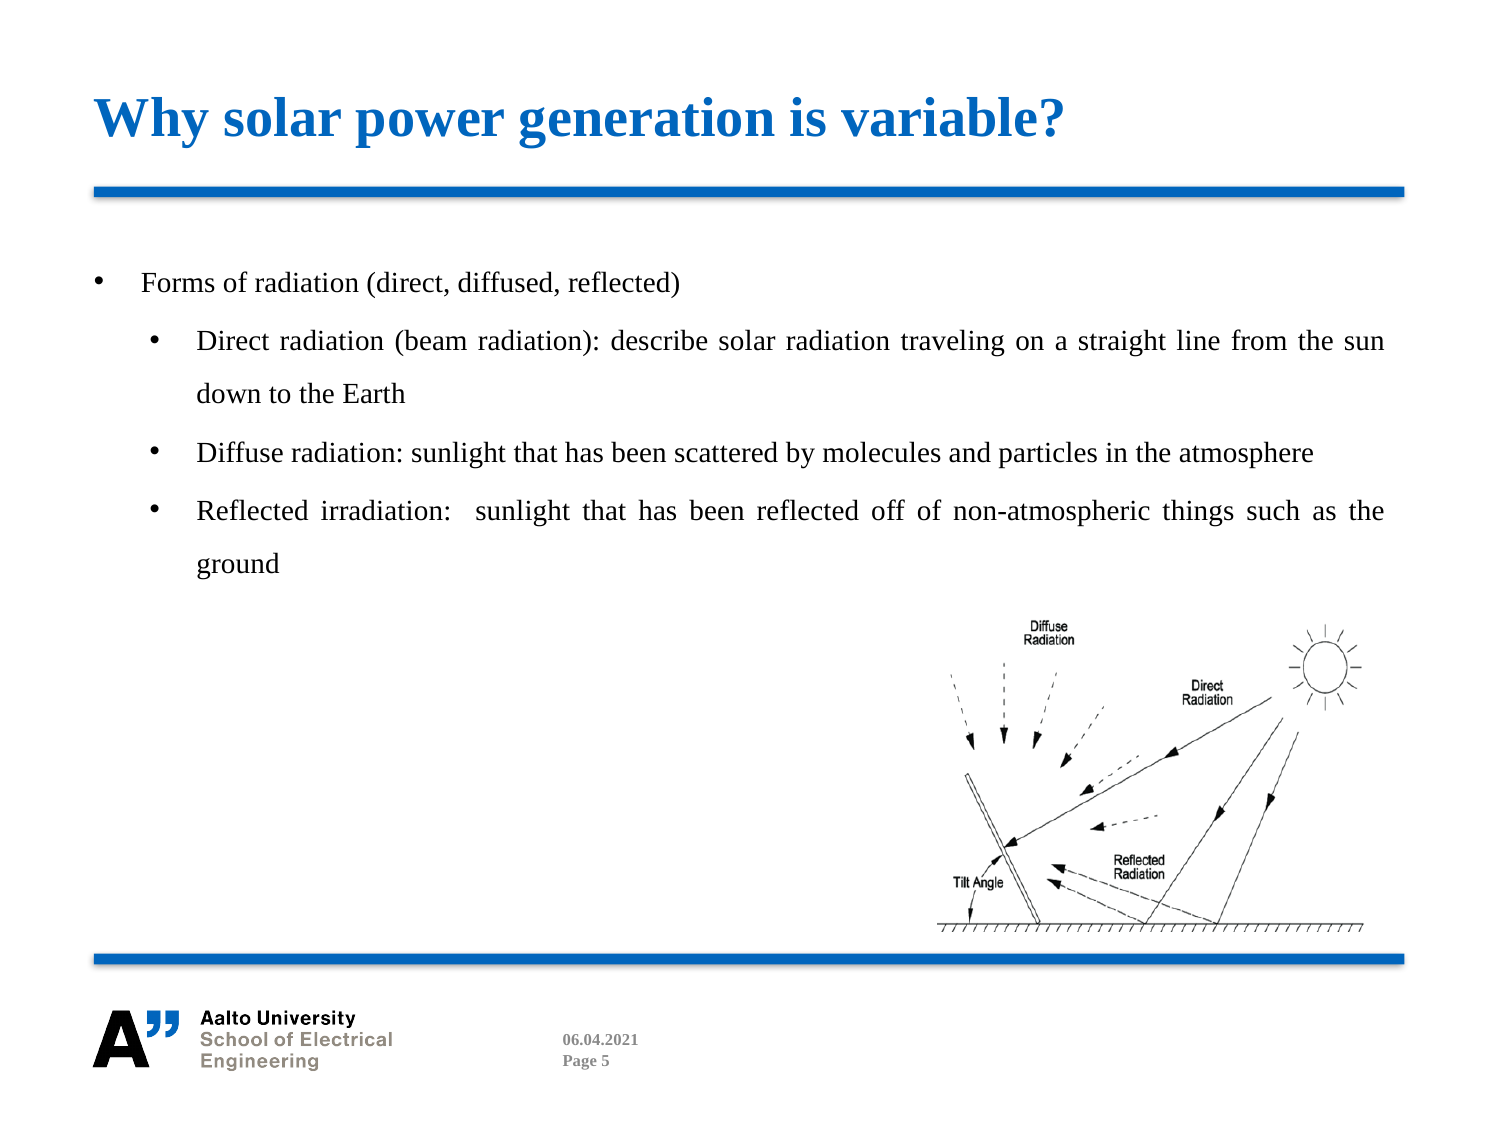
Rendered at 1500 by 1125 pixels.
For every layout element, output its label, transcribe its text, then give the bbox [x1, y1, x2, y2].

list Forms of radiation (direct, diffused, reflected) Direct radiation (beam radiation): describe solar radiation traveling on a straight line from the sun down to the Earth Diffuse radiation: sunlight that has been scattered by molecules and particles in the atmosphere Reflected irradiation: sunlight that has been reflected off of non-atmospheric things such as the ground [93, 245, 1387, 925]
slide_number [562, 1029, 816, 1050]
title Why solar power generation is variable? [93, 80, 1369, 228]
picture [35, 953, 449, 1125]
slide_number Page 5 [562, 1050, 816, 1071]
picture [937, 599, 1370, 935]
